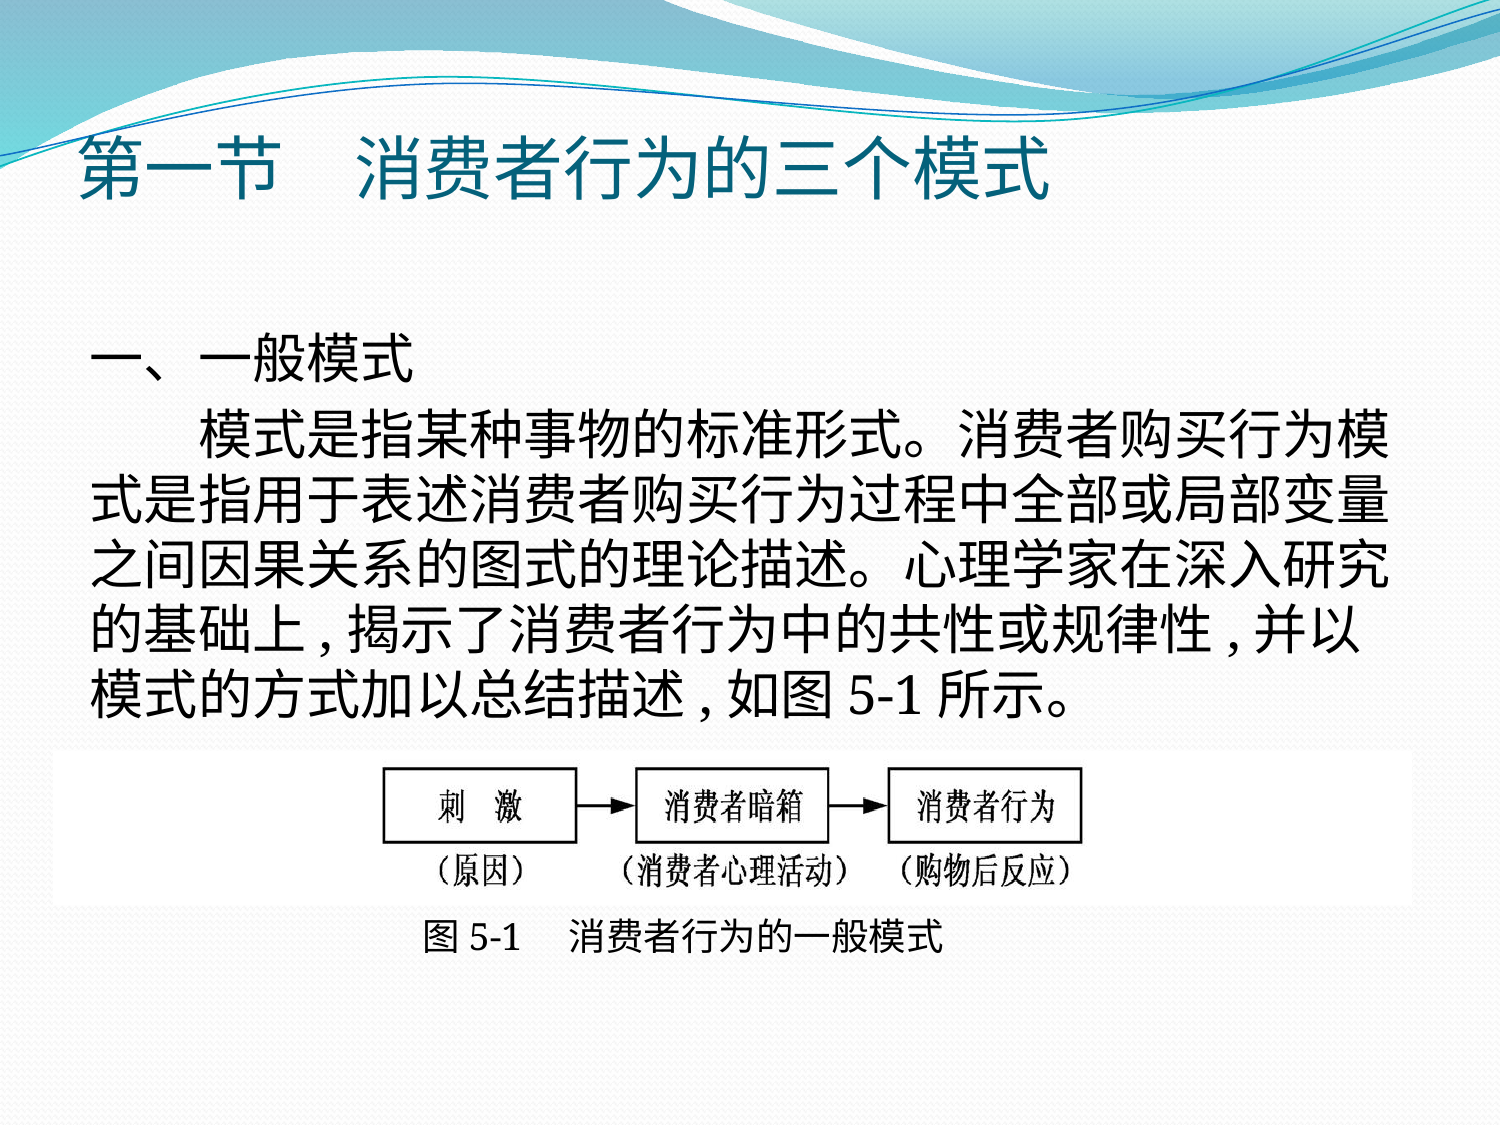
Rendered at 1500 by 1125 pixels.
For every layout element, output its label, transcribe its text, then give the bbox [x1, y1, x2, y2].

list 一、一般模式 模式是指某种事物的标准形式。消费者购买行为模式是指用于表述消费者购买行为过程中全部或局部变量之间因果关系的图式的理论描述。心理学家在深入研究的基础上,揭示了消费者行为中的共性或规律性,并以模式的方式加以总结描述,如图5-1所示。 [75, 317, 1425, 1038]
text_box 图5-1 消费者行为的一般模式 [407, 917, 959, 965]
picture [52, 751, 1412, 906]
title 第一节 消费者行为的三个模式 [75, 115, 1425, 209]
